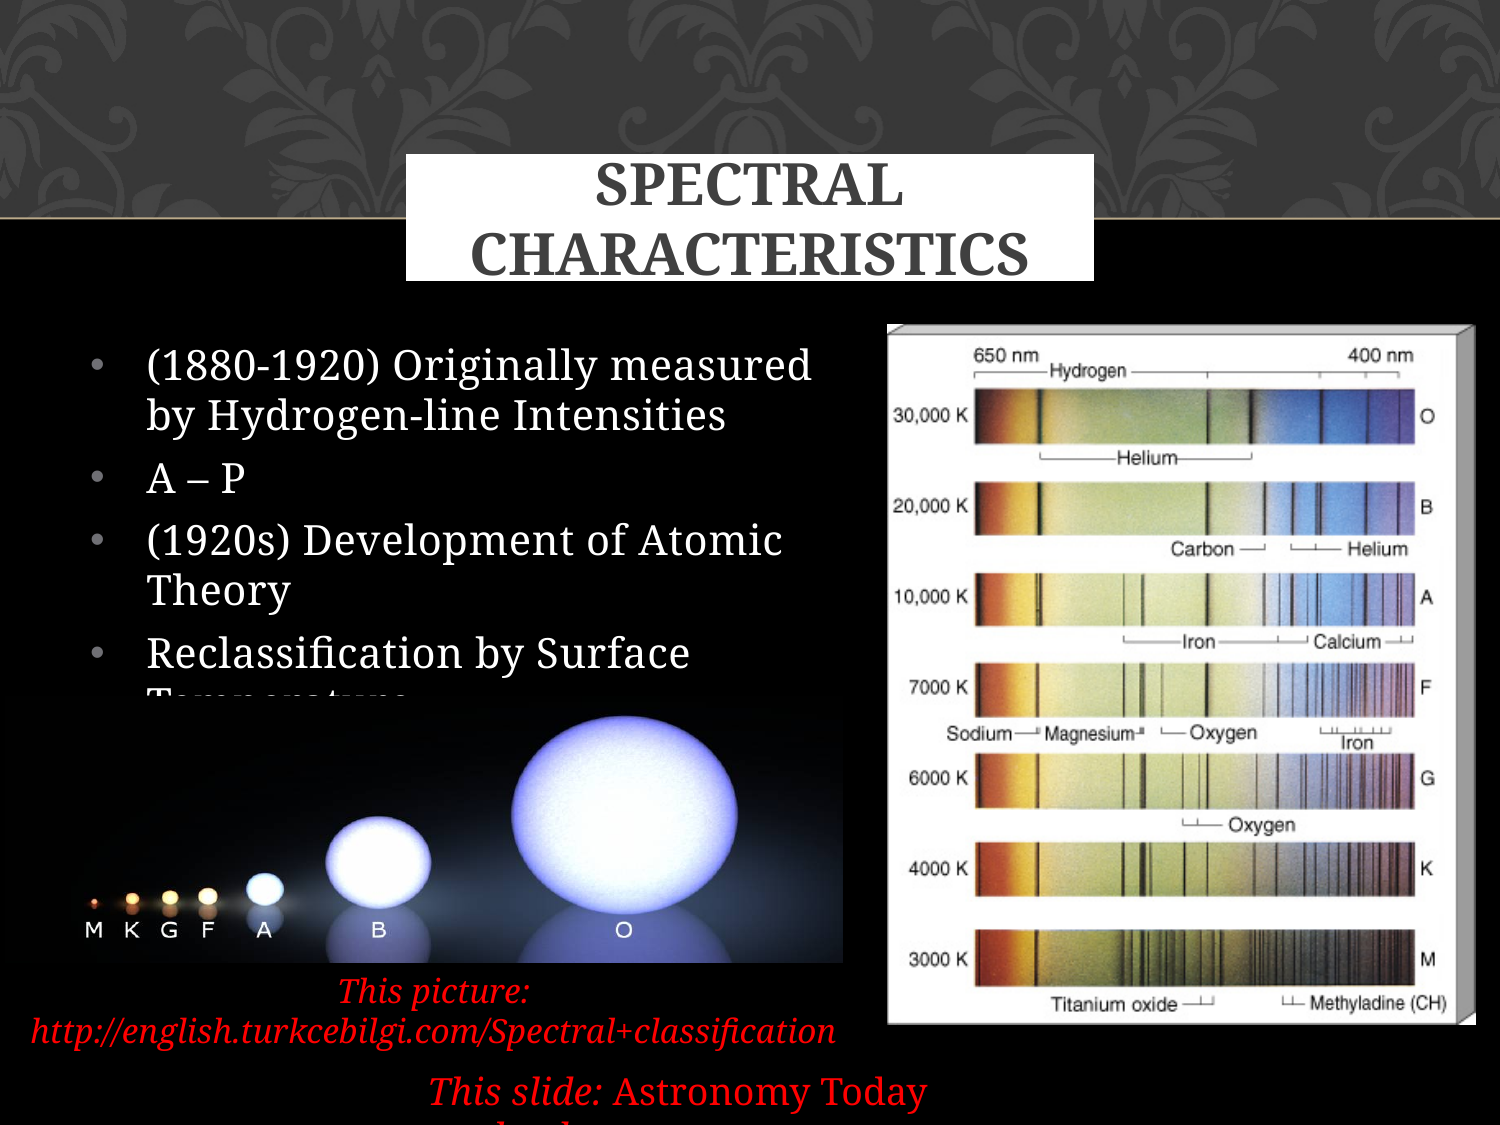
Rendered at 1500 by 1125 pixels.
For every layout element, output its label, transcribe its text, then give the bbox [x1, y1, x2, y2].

picture [887, 324, 1477, 1026]
text_box This slide: Astronomy Today textbook [412, 1060, 1000, 1125]
text_box This picture: http://english.turkcebilgi.com/Spectral+classification [5, 962, 863, 1057]
picture [4, 696, 843, 963]
list (1880-1920) Originally measured by Hydrogen-line Intensities A – P (1920s) Development of Atomic Theory Reclassification by Surface Temperature O B A F G K M [75, 331, 863, 962]
title Spectral Characteristics [406, 154, 1094, 281]
